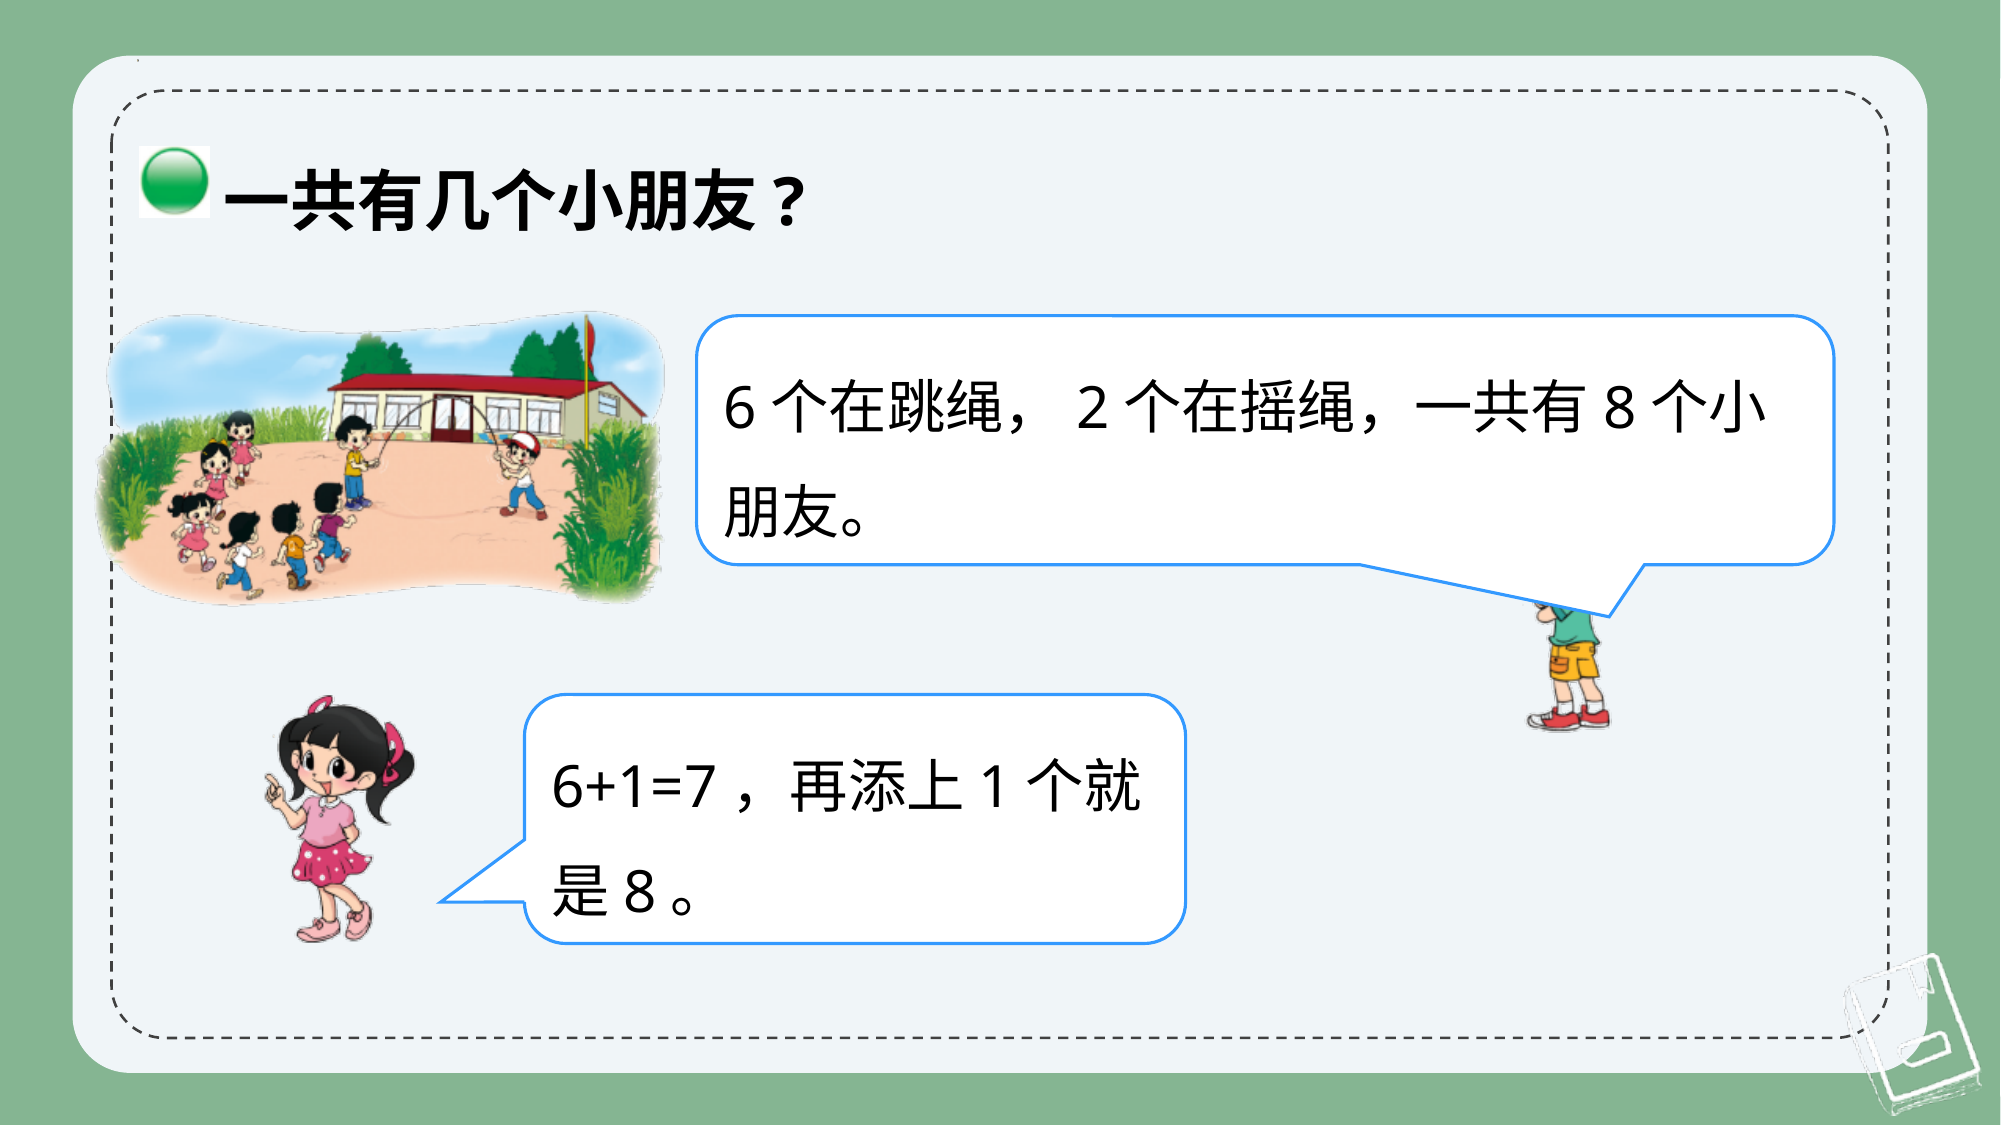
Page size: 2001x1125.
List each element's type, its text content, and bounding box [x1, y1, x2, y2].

picture [1843, 953, 1982, 1116]
text_box 6个在跳绳，2个在摇绳，一共有8个小朋友。 [696, 315, 1834, 599]
text_box 一共有几个小朋友? [209, 111, 1102, 247]
picture [259, 694, 418, 946]
text_box 6+1=7，再添上1个就是8。 [440, 694, 1186, 944]
picture [1522, 487, 1635, 736]
picture [93, 299, 677, 614]
picture [139, 146, 210, 218]
